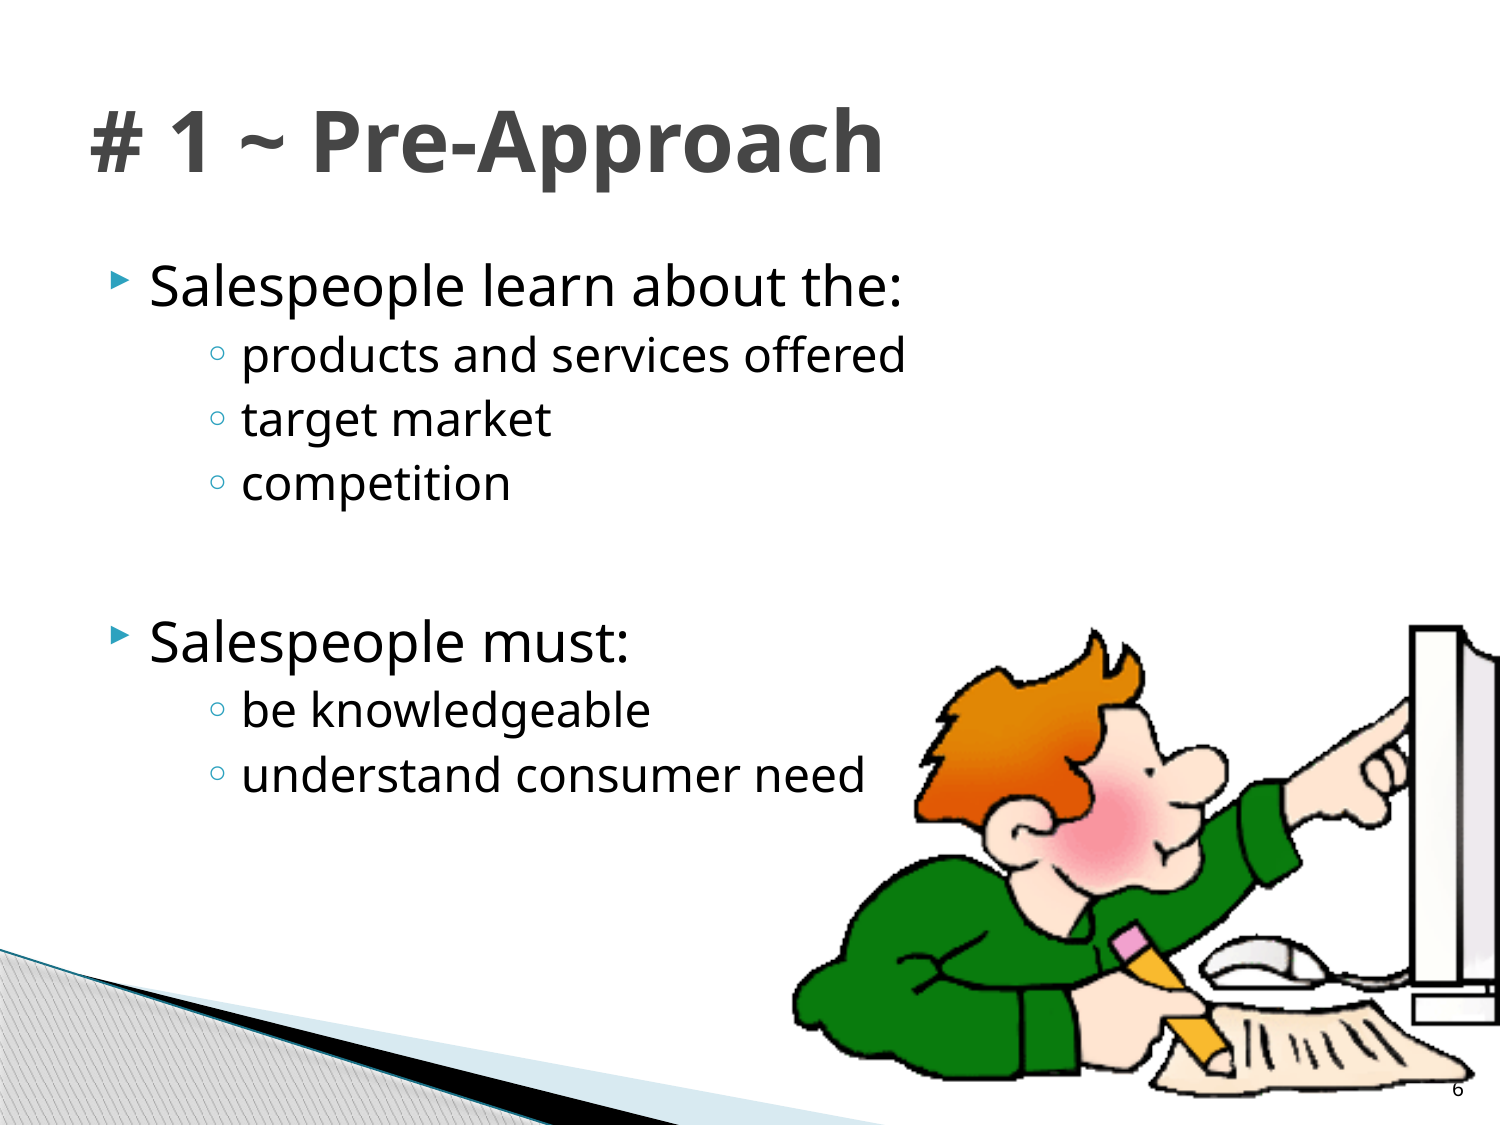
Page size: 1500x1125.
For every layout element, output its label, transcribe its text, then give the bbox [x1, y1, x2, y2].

title # 1 ~ Pre-Approach [75, 45, 1425, 233]
list Salespeople learn about the: products and services offered target market competition Salespeople must: be knowledgeable understand consumer need [75, 243, 1425, 986]
picture [782, 587, 1500, 1125]
